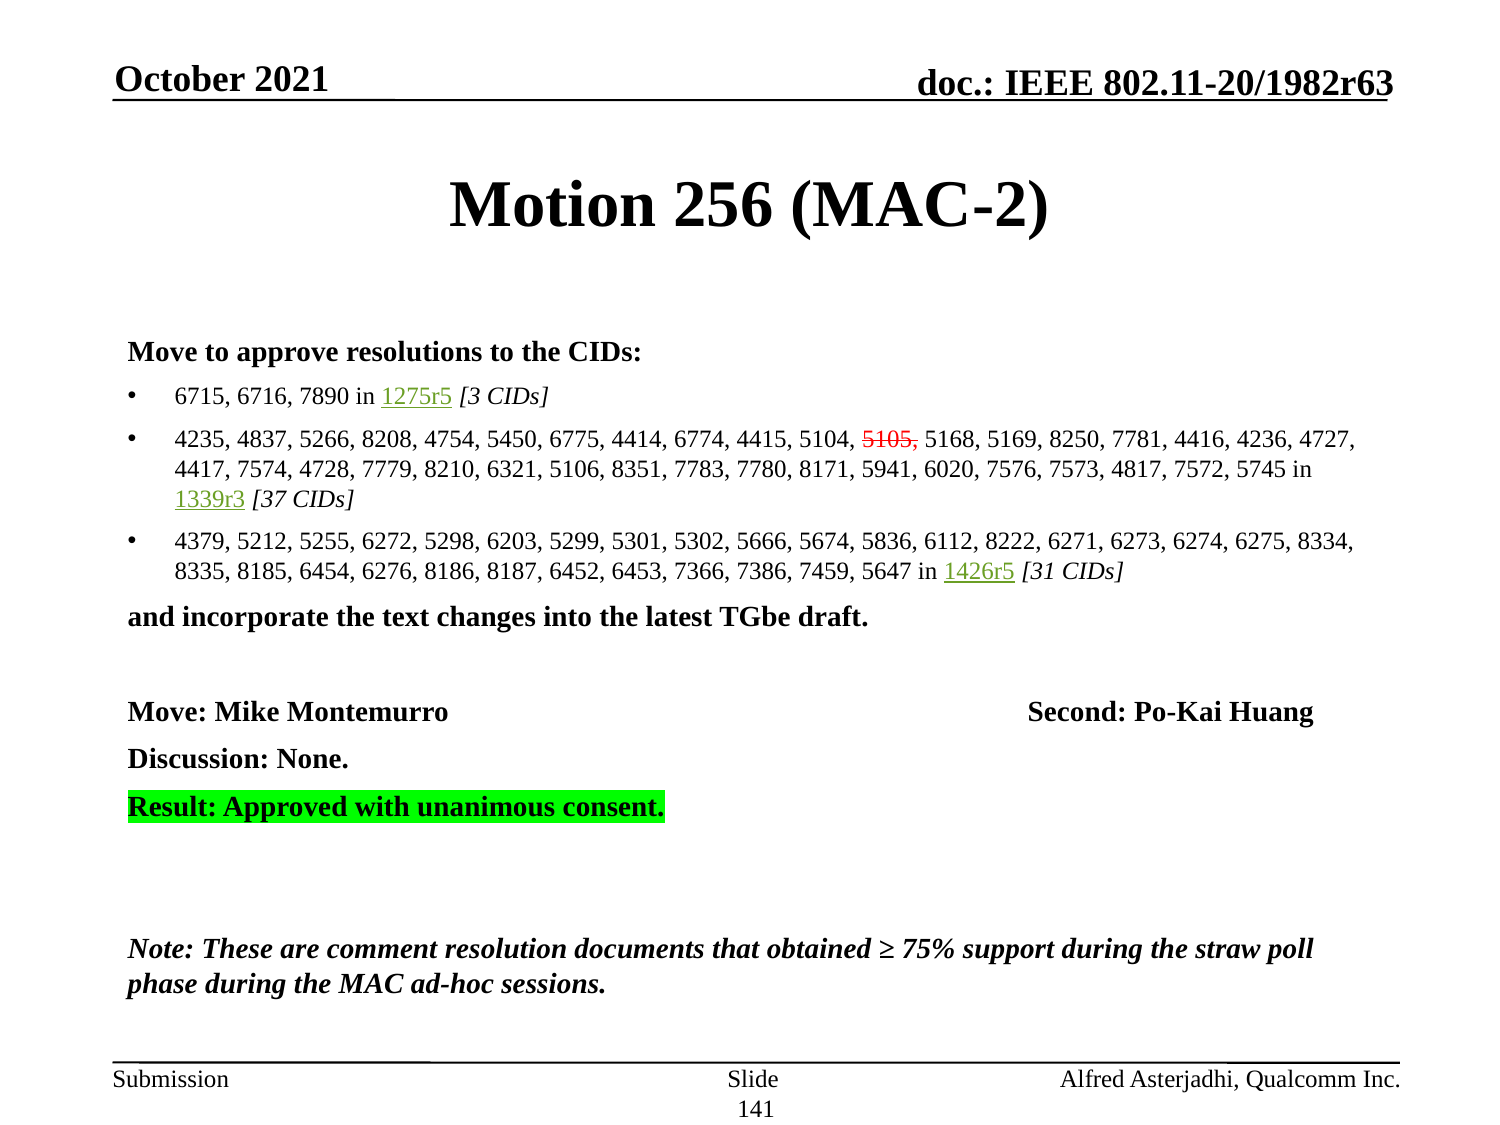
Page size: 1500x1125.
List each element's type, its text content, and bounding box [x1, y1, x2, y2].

title Motion 256 (MAC-2) [112, 112, 1388, 288]
footer Alfred Asterjadhi, Qualcomm Inc. [878, 1061, 1402, 1093]
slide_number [114, 54, 423, 100]
list Move to approve resolutions to the CIDs: 6715, 6716, 7890 in 1275r5 [3 CIDs] 4235, 4837, 5266, 8208, 4754, 5450, 6775, 4414, 6774, 4415, 5104, 5105, 5168, 5169, 8250, 7781, 4416, 4236, 4727, 4417, 7574, 4728, 7779, 8210, 6321, 5106, 8351, 7783, 7780, 8171, 5941, 6020, 7576, 7573, 4817, 7572, 5745 in 1339r3 [37 CIDs] 4379, 5212, 5255, 6272, 5298, 6203, 5299, 5301, 5302, 5666, 5674, 5836, 6112, 8222, 6271, 6273, 6274, 6275, 8334, 8335, 8185, 6454, 6276, 8186, 8187, 6452, 6453, 7366, 7386, 7459, 5647 in 1426r5 [31 CIDs] and incorporate the text changes into the latest TGbe draft. Move: Mike Montemurro Second: Po-Kai Huang Discussion: None. Result: Approved with unanimous consent. Note: These are comment resolution documents that obtained ≥ 75% support during the straw poll phase during the MAC ad-hoc sessions. [112, 324, 1388, 1063]
slide_number Slide 141 [712, 1061, 800, 1123]
